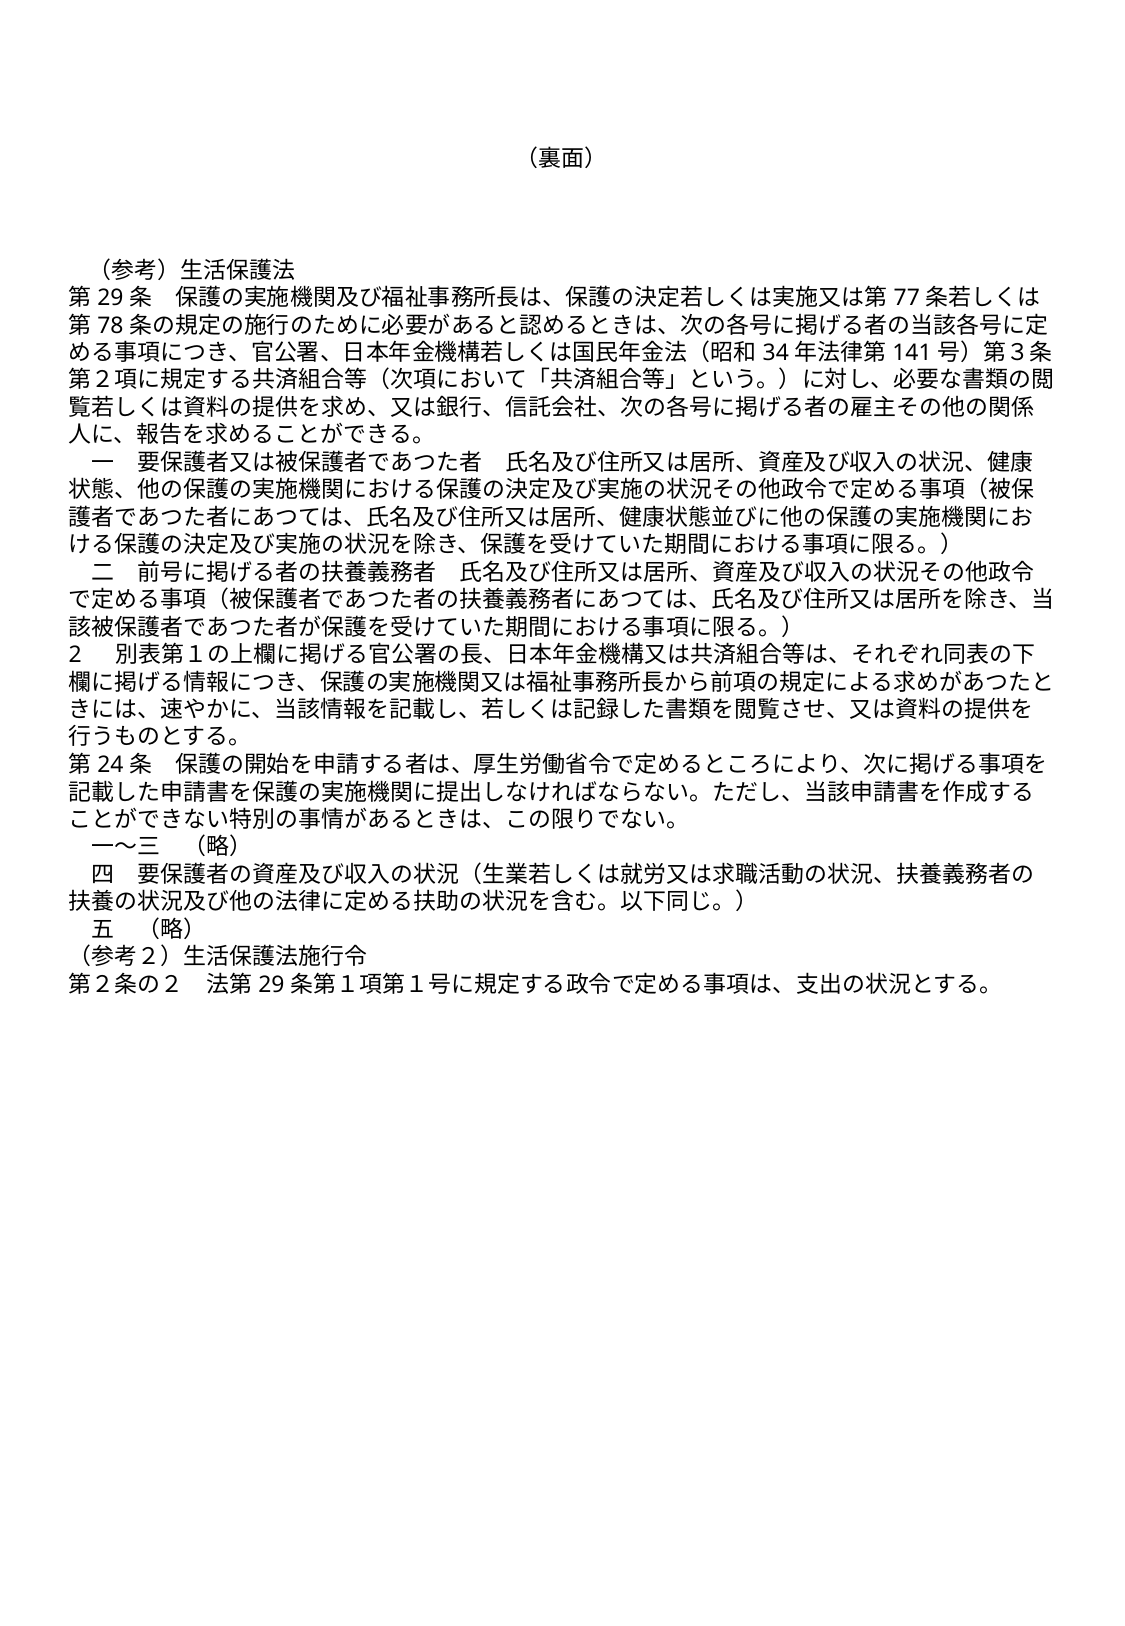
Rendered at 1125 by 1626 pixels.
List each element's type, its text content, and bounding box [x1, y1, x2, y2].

text_box （裏面） [89, 136, 1034, 179]
text_box （参考）生活保護法 第29条 保護の実施機関及び福祉事務所長は、保護の決定若しくは実施又は第77条若しくは第78条の規定の施行のために必要があると認めるときは、次の各号に掲げる者の当該各号に定める事項につき、官公署、日本年金機構若しくは国民年金法（昭和34年法律第141号）第３条第２項に規定する共済組合等（次項において「共済組合等」という。）に対し、必要な書類の閲覧若しくは資料の提供を求め、又は銀行、信託会社、次の各号に掲げる者の雇主その他の関係人に、報告を求めることができる。 一 要保護者又は被保護者であつた者 氏名及び住所又は居所、資産及び収入の状況、健康状態、他の保護の実施機関における保護の決定及び実施の状況その他政令で定める事項（被保護者であつた者にあつては、氏名及び住所又は居所、健康状態並びに他の保護の実施機関における保護の決定及び実施の状況を除き、保護を受けていた期間における事項に限る。） 二 前号に掲げる者の扶養義務者 氏名及び住所又は居所、資産及び収入の状況その他政令で定める事項（被保護者であつた者の扶養義務者にあつては、氏名及び住所又は居所を除き、当該被保護者であつた者が保護を受けていた期間における事項に限る。） 2 別表第１の上欄に掲げる官公署の長、日本年金機構又は共済組合等は、それぞれ同表の下欄に掲げる情報につき、保護の実施機関又は福祉事務所長から前項の規定による求めがあつたときには、速やかに、当該情報を記載し、若しくは記録した書類を閲覧させ、又は資料の提供を行うものとする。 第24条 保護の開始を申請する者は、厚生労働省令で定めるところにより、次に掲げる事項を記載した申請書を保護の実施機関に提出しなければならない。ただし、当該申請書を作成することができない特別の事情があるときは、この限りでない。 一～三 （略） 四 要保護者の資産及び収入の状況（生業若しくは就労又は求職活動の状況、扶養義務者の扶養の状況及び他の法律に定める扶助の状況を含む。以下同じ。） 五 （略） （参考２）生活保護法施行令 第２条の２ 法第29条第１項第１号に規定する政令で定める事項は、支出の状況とする。 [53, 247, 1072, 1005]
